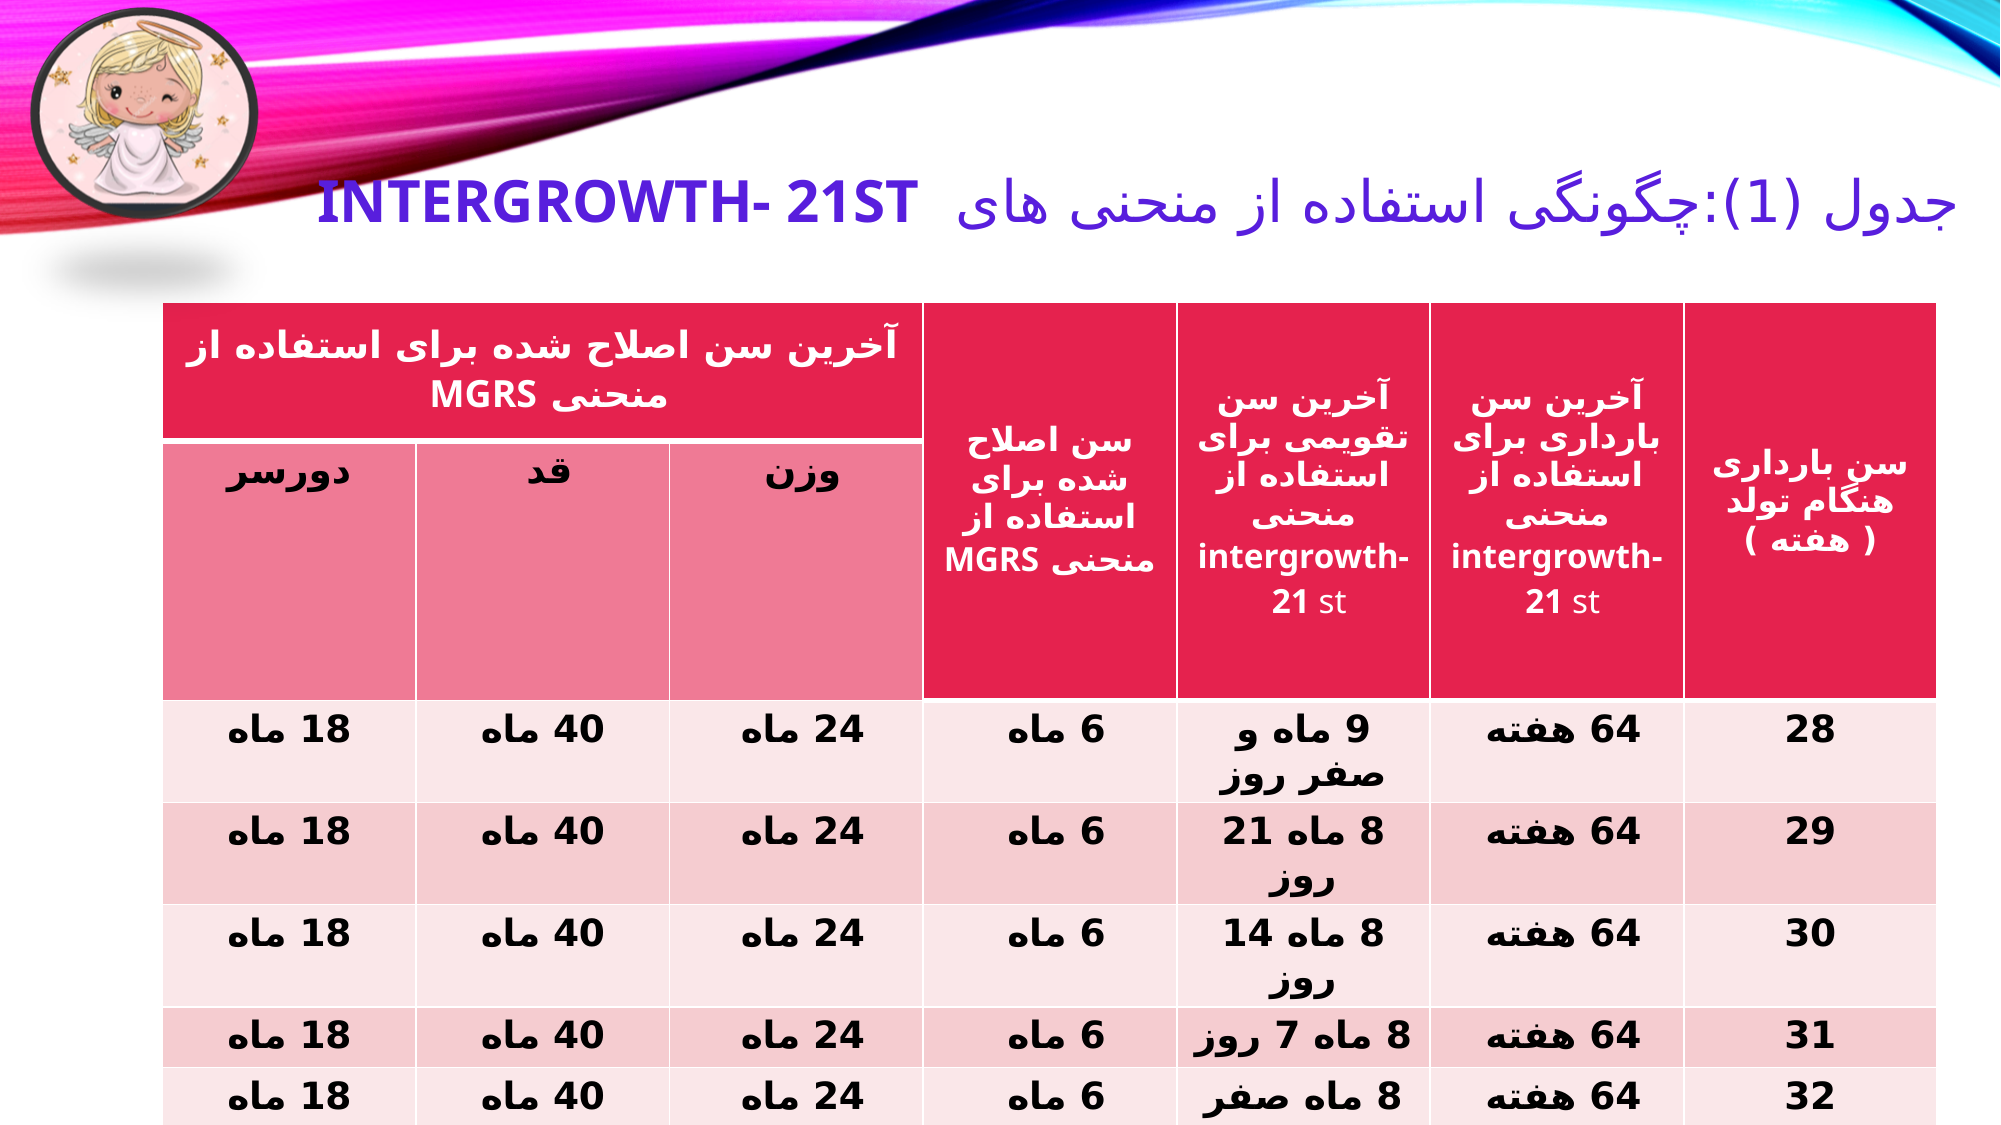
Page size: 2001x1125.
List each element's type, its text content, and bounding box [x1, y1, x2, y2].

picture [1890, 0, 2000, 75]
table_cell 8 ماه 21 روز [1178, 803, 1429, 904]
table_cell 8 ماه صفر روز [1178, 1068, 1429, 1125]
table_header سن بارداری هنگام تولد ( هفته ) [1685, 307, 1936, 698]
table_cell 40 ماه [417, 701, 669, 802]
table_cell 6 ماه [924, 703, 1176, 802]
table_cell 40 ماه [417, 1008, 669, 1067]
table_cell 24 ماه [670, 1068, 922, 1125]
table_cell 9 ماه و صفر روز [1178, 703, 1429, 802]
table_cell 30 [1685, 905, 1936, 1006]
table_cell 6 ماه [924, 905, 1176, 1006]
table_header آخرین سن بارداری برای استفاده از منحنی intergrowth- 21 st [1431, 307, 1683, 698]
table_cell 64 هفته [1431, 703, 1683, 802]
table_header سن اصلاح شده برای استفاده از منحنی MGRS [924, 307, 1176, 698]
table_cell 18 ماه [163, 1008, 415, 1067]
table_cell قد [417, 444, 669, 700]
table_header آخرین سن تقویمی برای استفاده از منحنی intergrowth- 21 st [1178, 307, 1429, 698]
table_cell 6 ماه [924, 803, 1176, 904]
table_cell 24 ماه [670, 701, 922, 802]
table_cell 64 هفته [1431, 803, 1683, 904]
table_cell 8 ماه 14 روز [1178, 905, 1429, 1006]
table_cell 28 [1685, 703, 1936, 802]
table_cell 40 ماه [417, 803, 669, 904]
table_cell 64 هفته [1431, 1008, 1683, 1067]
table_cell 64 هفته [1431, 905, 1683, 1006]
table_cell 31 [1685, 1008, 1936, 1067]
picture [1910, 0, 2000, 45]
table_cell 24 ماه [670, 803, 922, 904]
picture [0, 0, 2000, 336]
table_cell 40 ماه [417, 905, 669, 1006]
table_cell 24 ماه [670, 1008, 922, 1067]
table_cell 64 هفته [1431, 1068, 1683, 1125]
table_cell 32 [1685, 1068, 1936, 1125]
table_cell 18 ماه [163, 1068, 415, 1125]
table_cell 6 ماه [924, 1068, 1176, 1125]
table_cell 40 ماه [417, 1068, 669, 1125]
table_cell دورسر [163, 444, 415, 700]
table_cell 24 ماه [670, 905, 922, 1006]
table_cell 18 ماه [163, 701, 415, 802]
table_cell 29 [1685, 803, 1936, 904]
table_header آخرین سن اصلاح شده برای استفاده از منحنی MGRS [163, 307, 922, 438]
table_cell 18 ماه [163, 905, 415, 1006]
table_cell 6 ماه [924, 1008, 1176, 1067]
table_cell 18 ماه [163, 803, 415, 904]
table_cell وزن [670, 444, 922, 700]
title جدول (1):چگونگی استفاده از منحنی های intergrowth- 21st [290, 94, 1975, 307]
table_cell 8 ماه 7 روز [1178, 1008, 1429, 1067]
